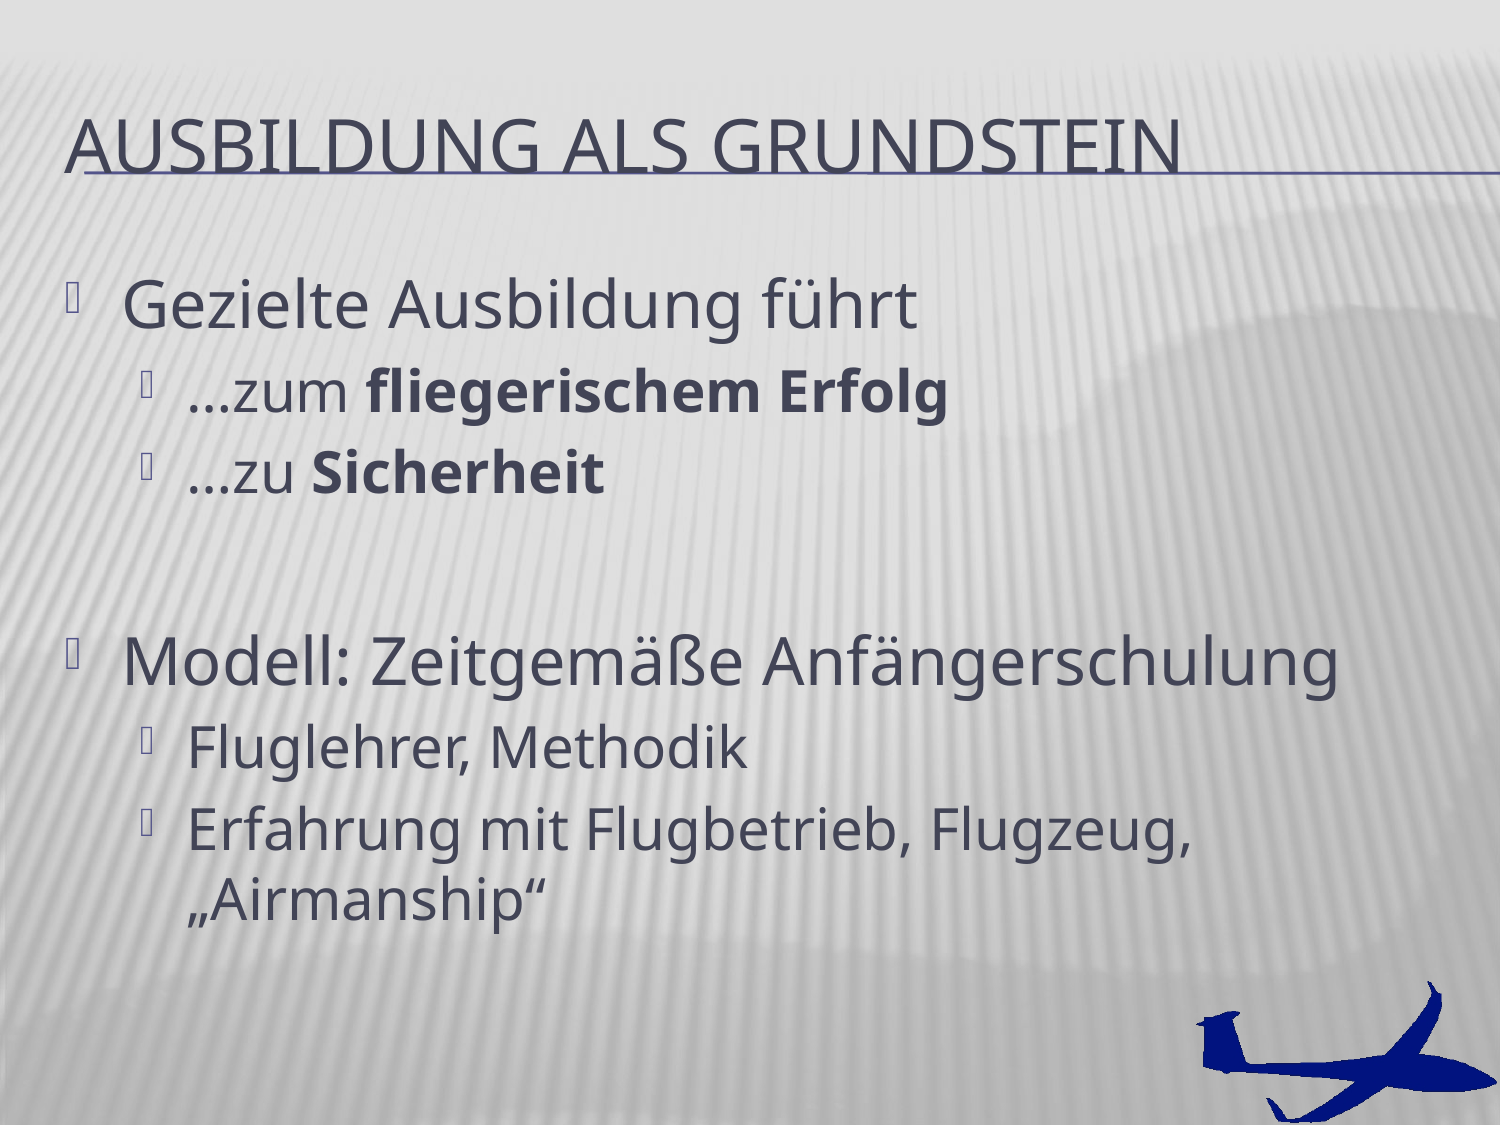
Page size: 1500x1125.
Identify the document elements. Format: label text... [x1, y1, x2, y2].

picture [1195, 978, 1500, 1125]
list Gezielte Ausbildung führt …zum fliegerischem Erfolg …zu Sicherheit Modell: Zeitgemäße Anfängerschulung Fluglehrer, Methodik Erfahrung mit Flugbetrieb, Flugzeug, „Airmanship“ [50, 254, 1475, 998]
title Ausbildung als Grundstein [50, 75, 1475, 213]
